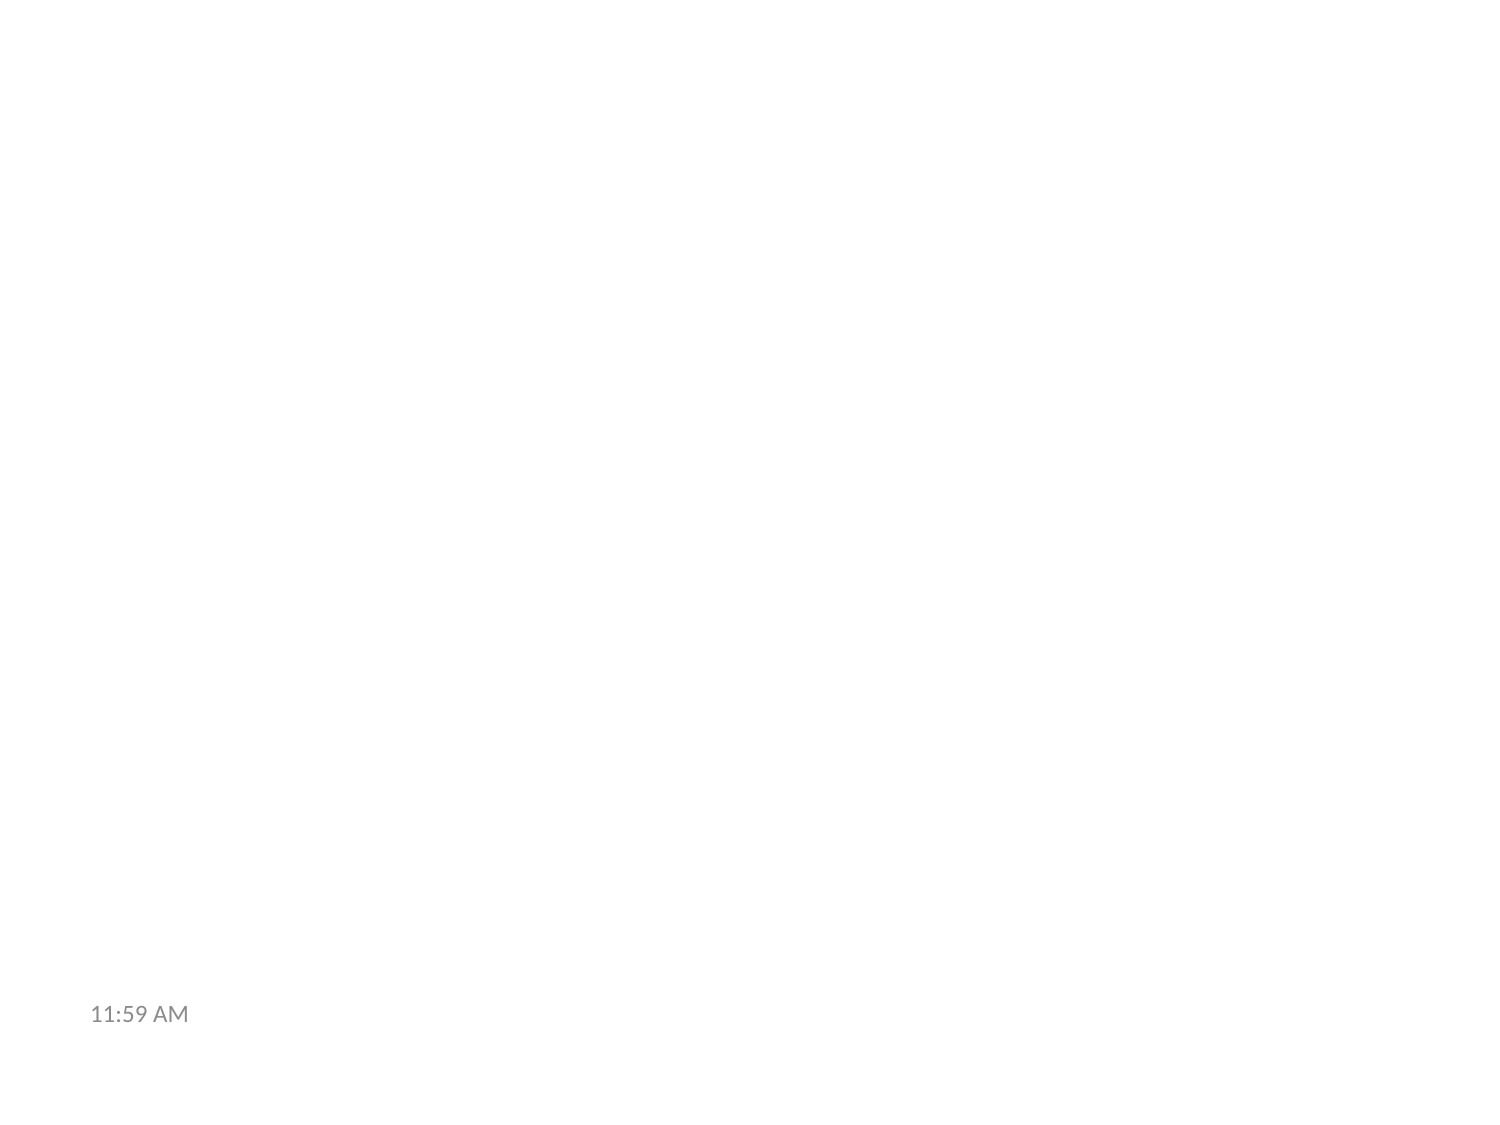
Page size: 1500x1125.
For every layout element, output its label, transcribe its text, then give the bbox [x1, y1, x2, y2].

text_box 3:35 PM [75, 982, 425, 1043]
